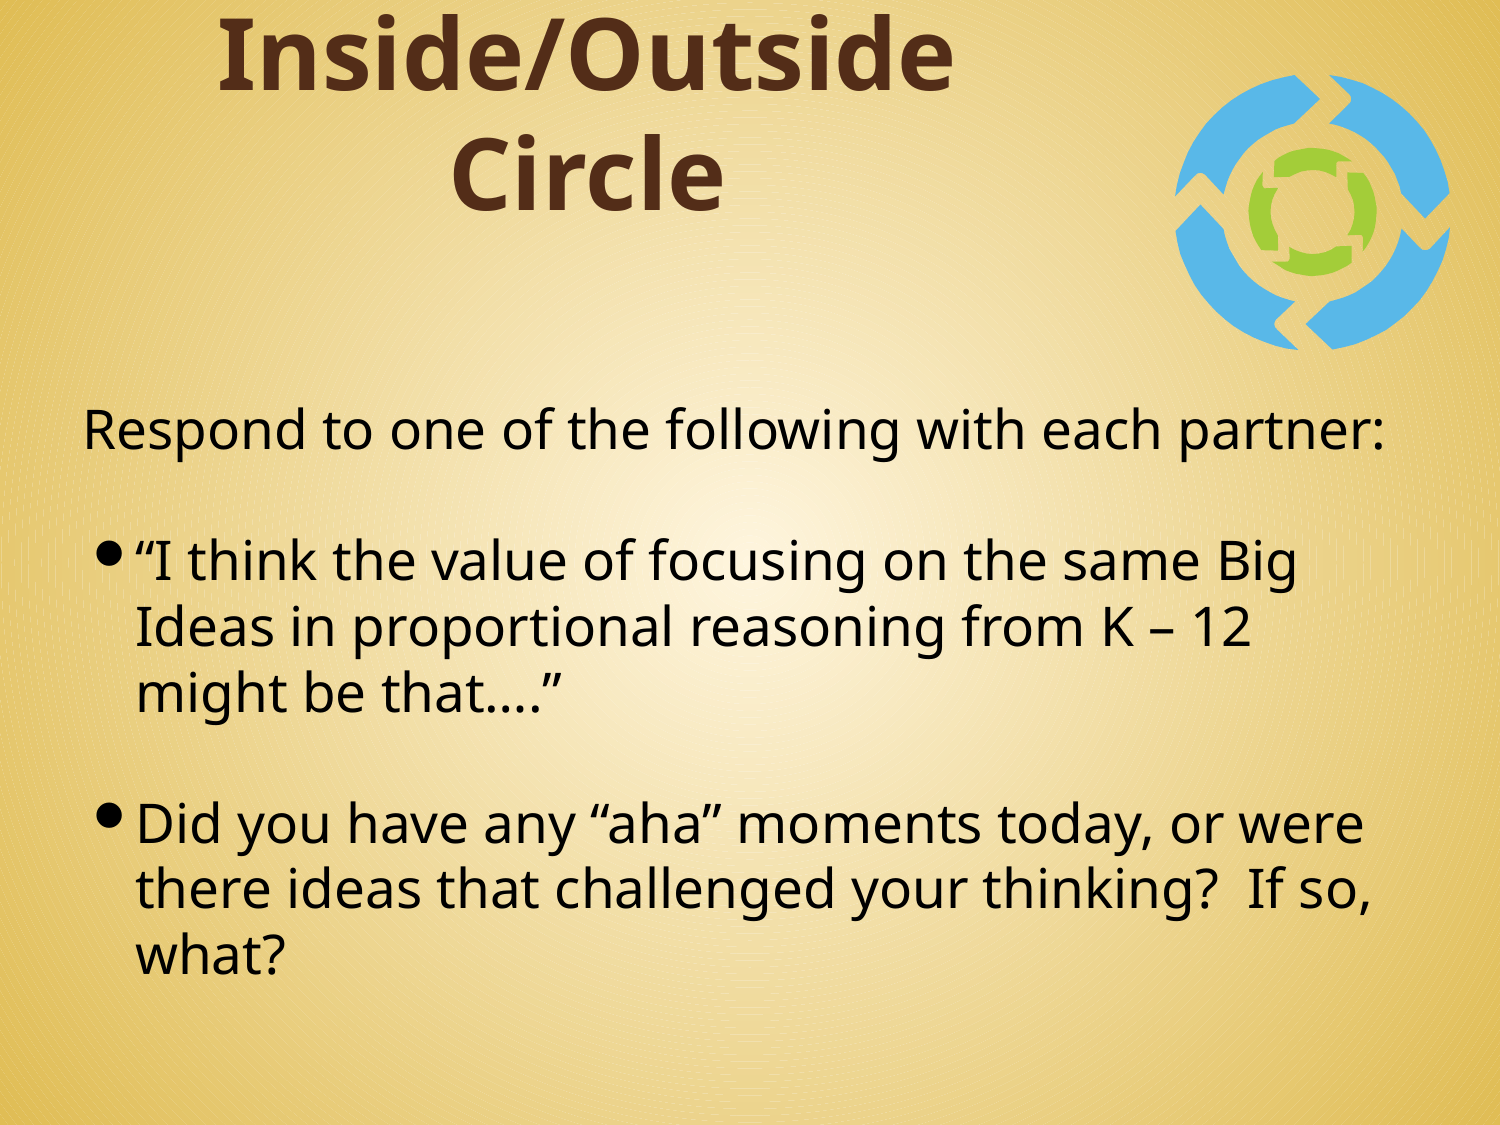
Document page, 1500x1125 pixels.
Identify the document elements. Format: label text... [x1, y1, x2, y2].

title Inside/Outside Circle [75, 50, 1100, 238]
list Respond to one of the following with each partner: “I think the value of focusing on the same Big Ideas in proportional reasoning from K – 12 might be that….” Did you have any “aha” moments today, or were there ideas that challenged your thinking? If so, what? [75, 387, 1425, 1005]
picture [1175, 75, 1451, 351]
